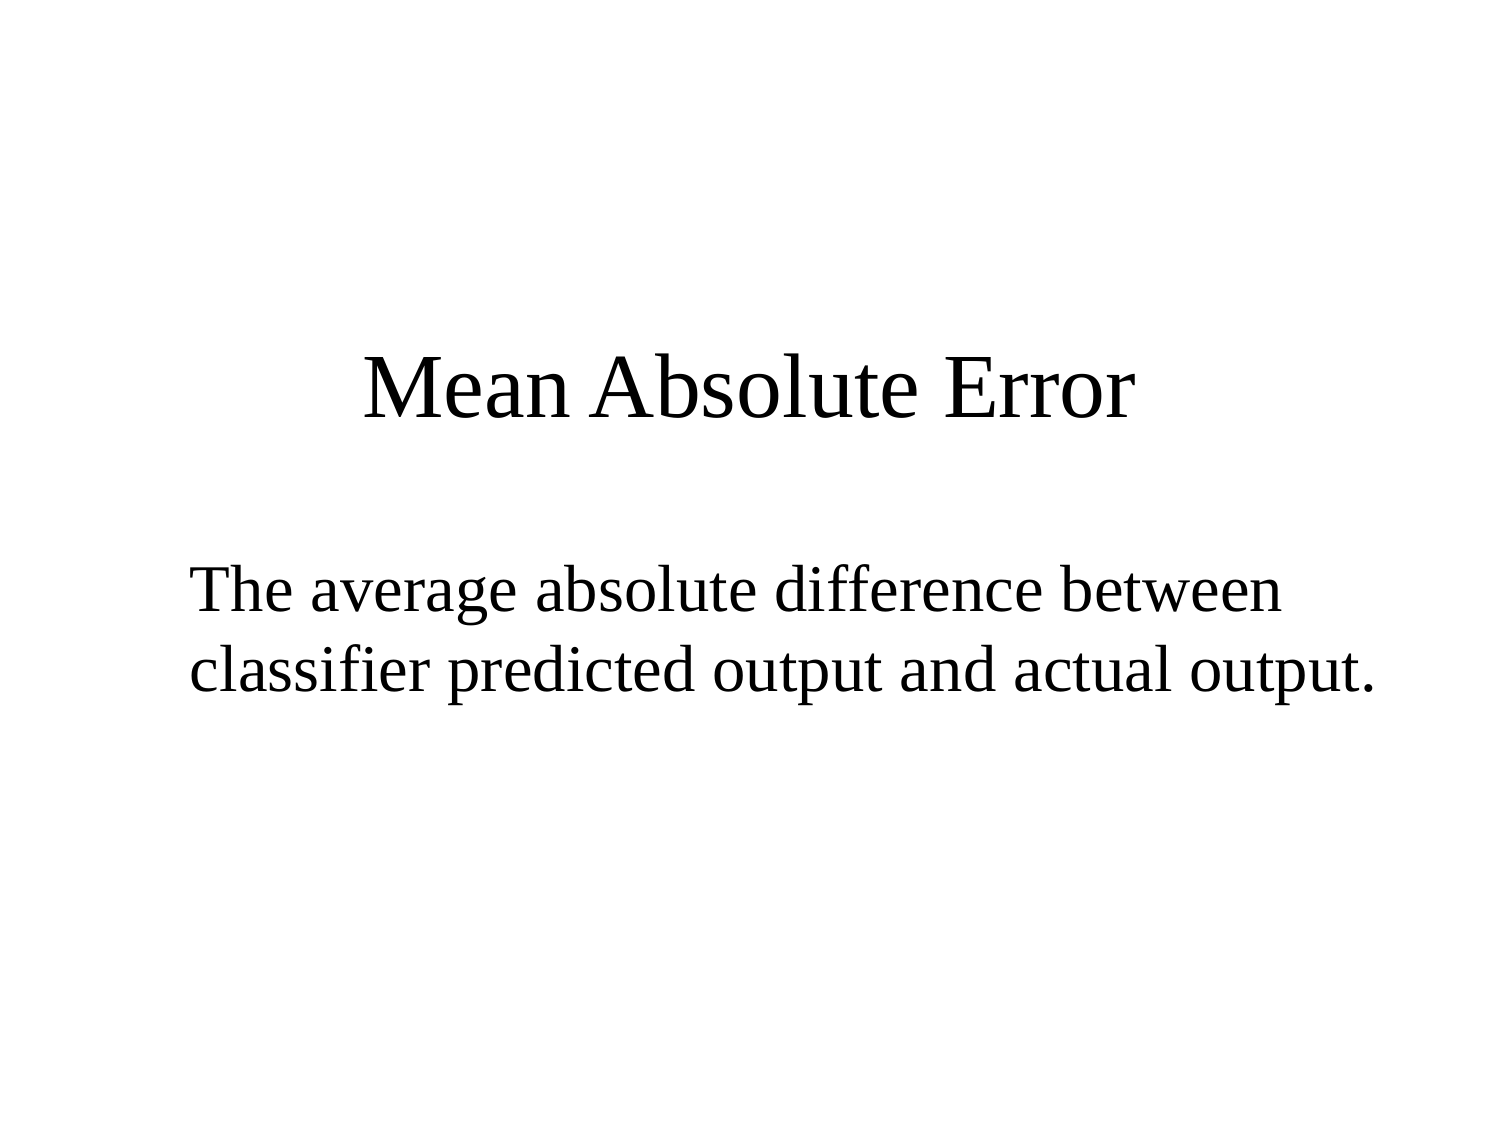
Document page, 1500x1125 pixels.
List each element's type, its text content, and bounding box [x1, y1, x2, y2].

subtitle The average absolute difference between classifier predicted output and actual output. [174, 537, 1400, 825]
title Mean Absolute Error [112, 287, 1388, 475]
